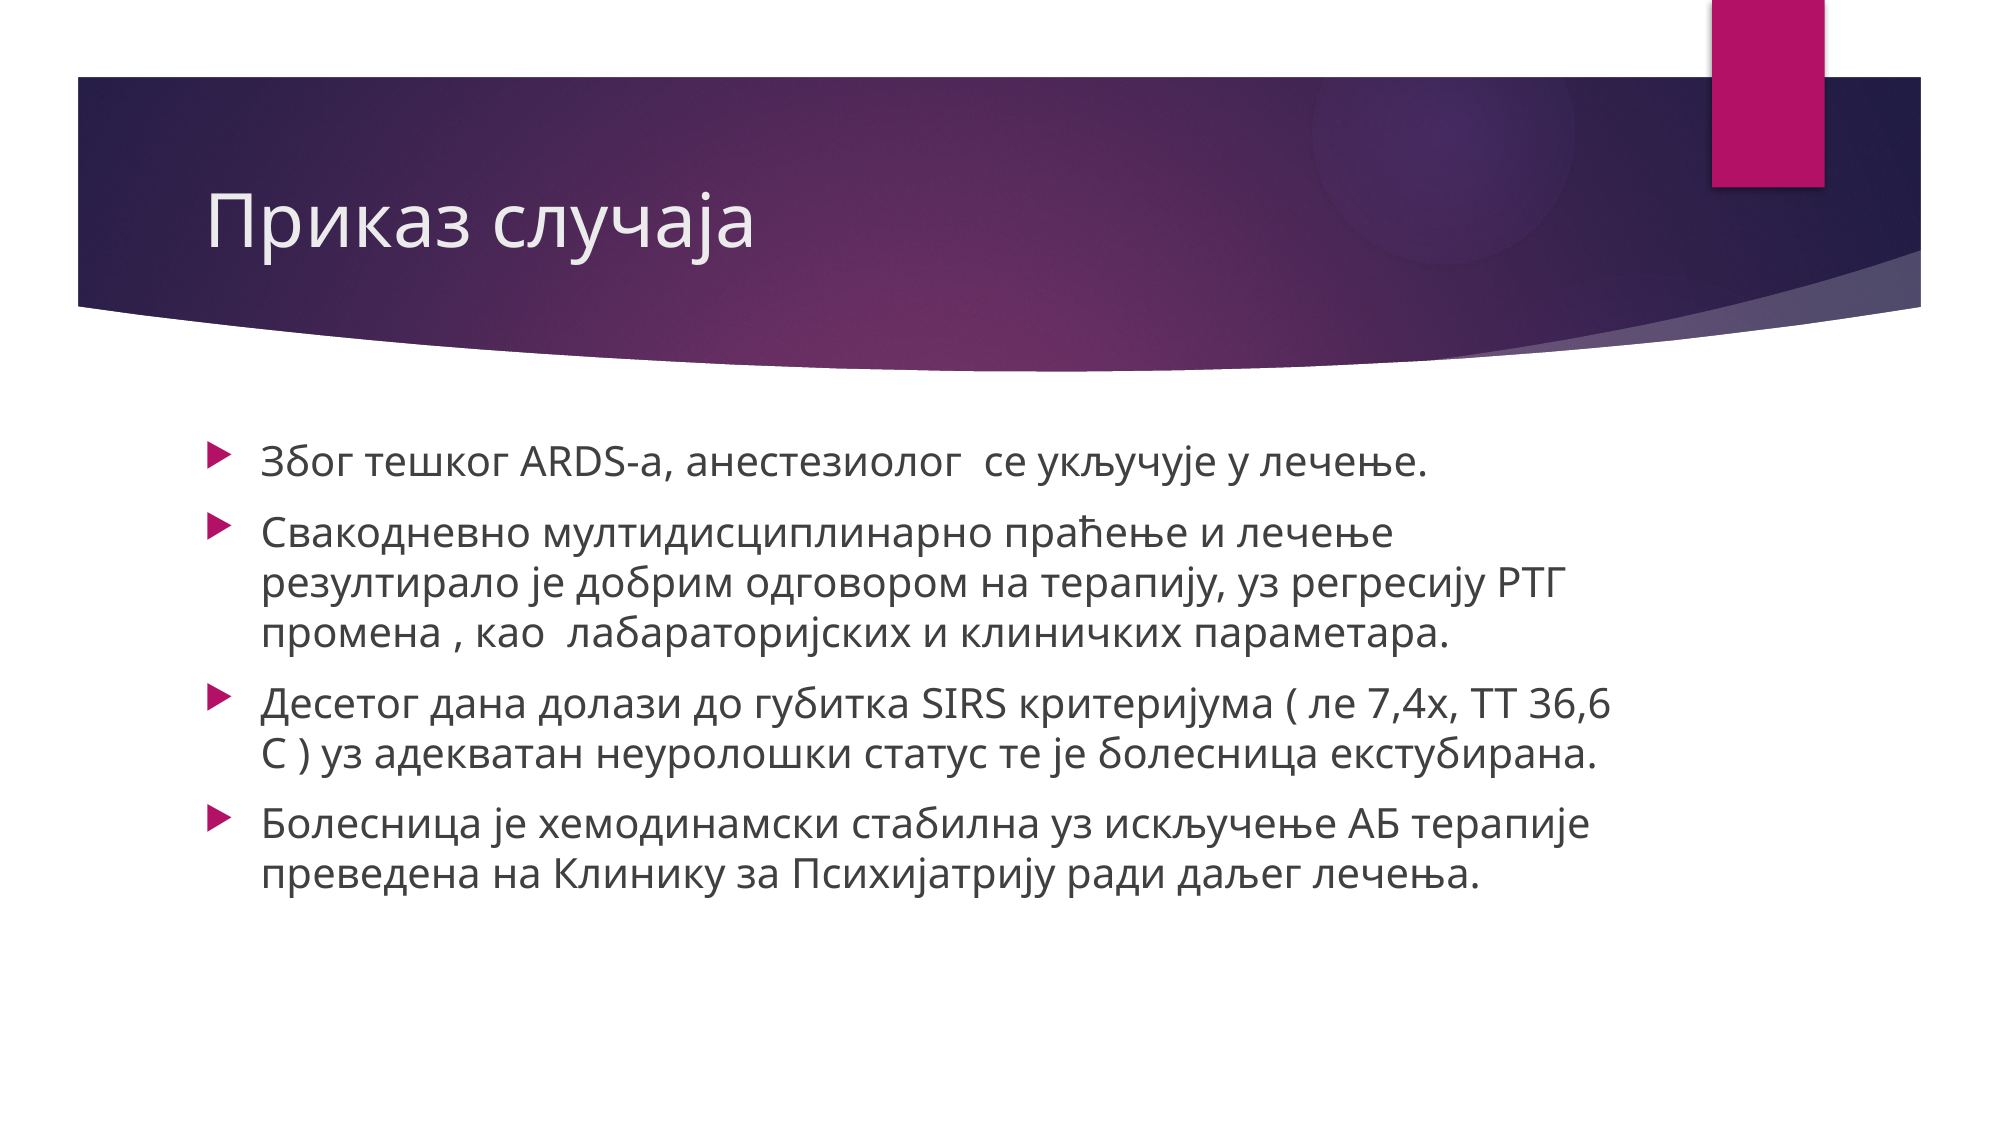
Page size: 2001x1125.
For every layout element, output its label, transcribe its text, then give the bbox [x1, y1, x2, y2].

title Приказ случаја [189, 159, 1627, 276]
